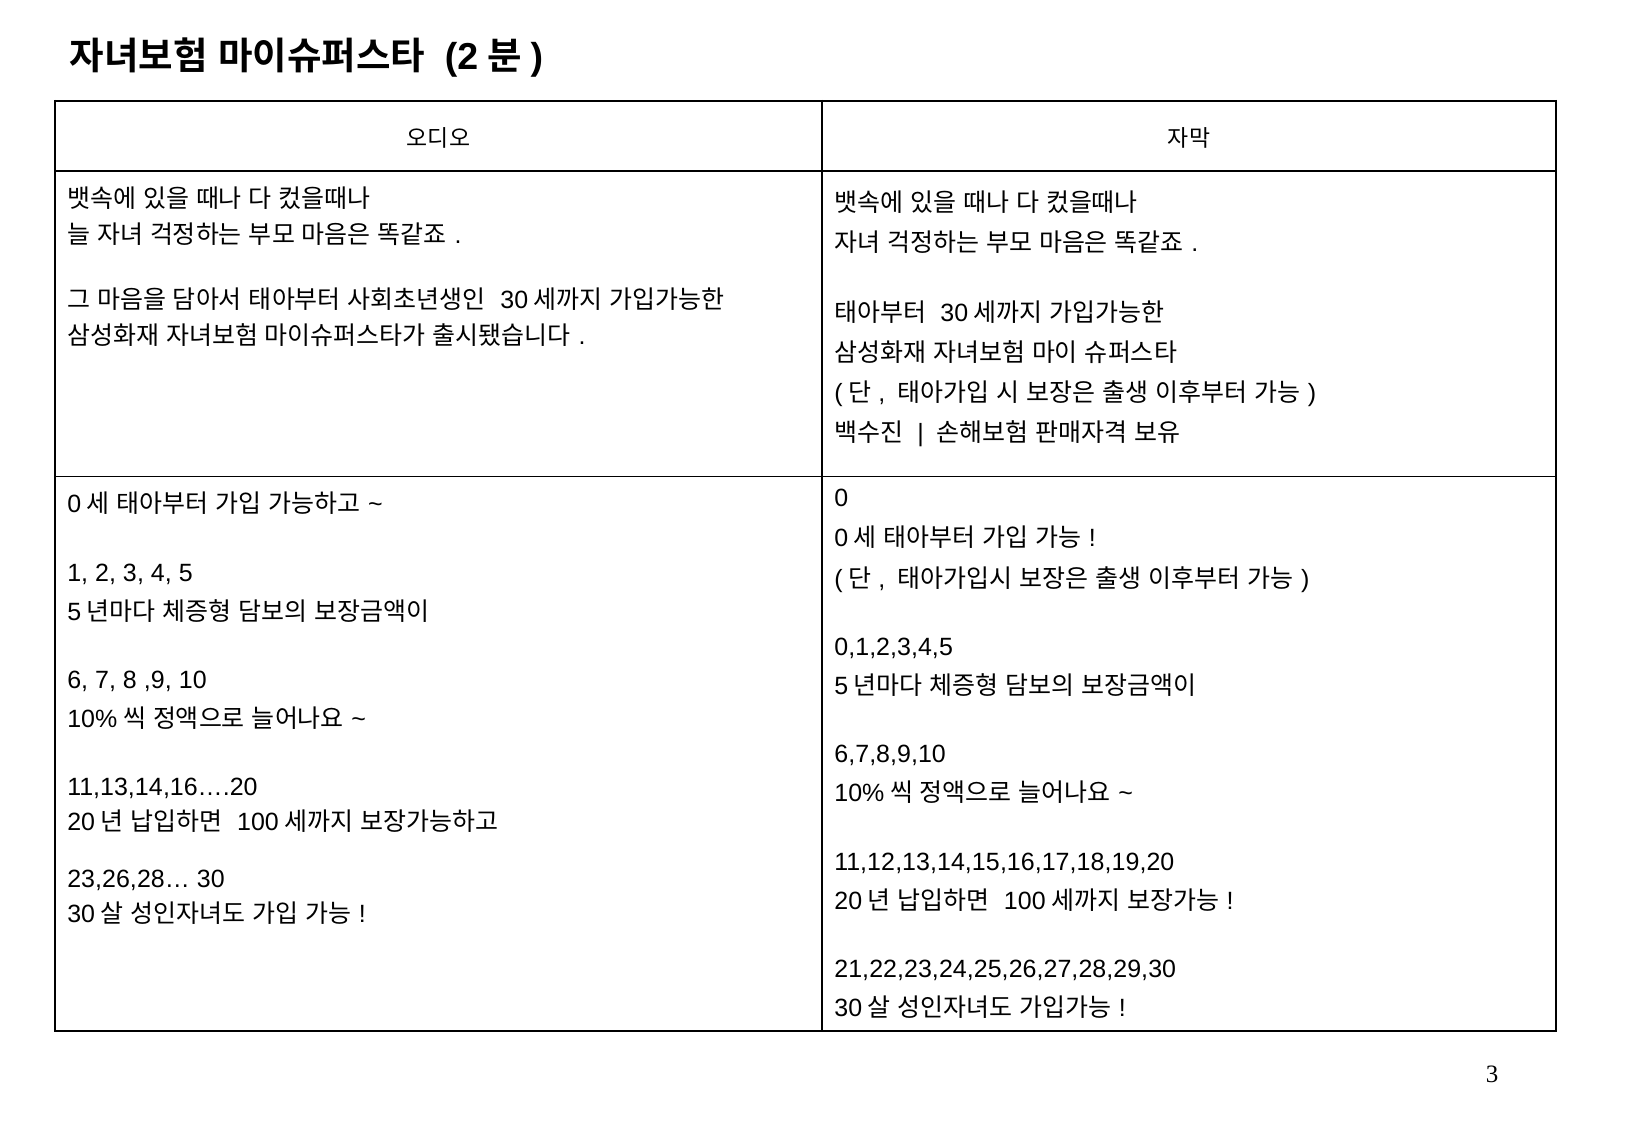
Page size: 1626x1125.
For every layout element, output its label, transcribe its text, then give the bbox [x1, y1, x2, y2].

table_cell 뱃속에 있을 때나 다 컸을때나 늘 자녀 걱정하는 부모 마음은 똑같죠. 그 마음을 담아서 태아부터 사회초년생인 30세까지 가입가능한 삼성화재 자녀보험 마이슈퍼스타가 출시됐습니다. [56, 172, 821, 476]
text_box 자녀보험 마이슈퍼스타 (2분) [55, 24, 1280, 84]
table_cell 뱃속에 있을 때나 다 컸을때나 자녀 걱정하는 부모 마음은 똑같죠. 태아부터 30세까지 가입가능한 삼성화재 자녀보험 마이 슈퍼스타 (단, 태아가입 시 보장은 출생 이후부터 가능) 백수진 | 손해보험 판매자격 보유 [823, 172, 1555, 476]
slide_number 3 [1147, 1042, 1514, 1103]
table_cell 0 0세 태아부터 가입 가능! (단, 태아가입시 보장은 출생 이후부터 가능) 0,1,2,3,4,5 5년마다 체증형 담보의 보장금액이 6,7,8,9,10 10%씩 정액으로 늘어나요~ 11,12,13,14,15,16,17,18,19,20 20년 납입하면 100세까지 보장가능! 21,22,23,24,25,26,27,28,29,30 30살 성인자녀도 가입가능! [823, 477, 1555, 1030]
table_cell 0세 태아부터 가입 가능하고~ 1, 2, 3, 4, 5 5년마다 체증형 담보의 보장금액이 6, 7, 8 ,9, 10 10%씩 정액으로 늘어나요~ 11,13,14,16….20 20년 납입하면 100세까지 보장가능하고 23,26,28… 30 30살 성인자녀도 가입 가능! [56, 477, 821, 1030]
table_header 자막 [823, 102, 1555, 170]
table_header 오디오 [56, 102, 821, 170]
